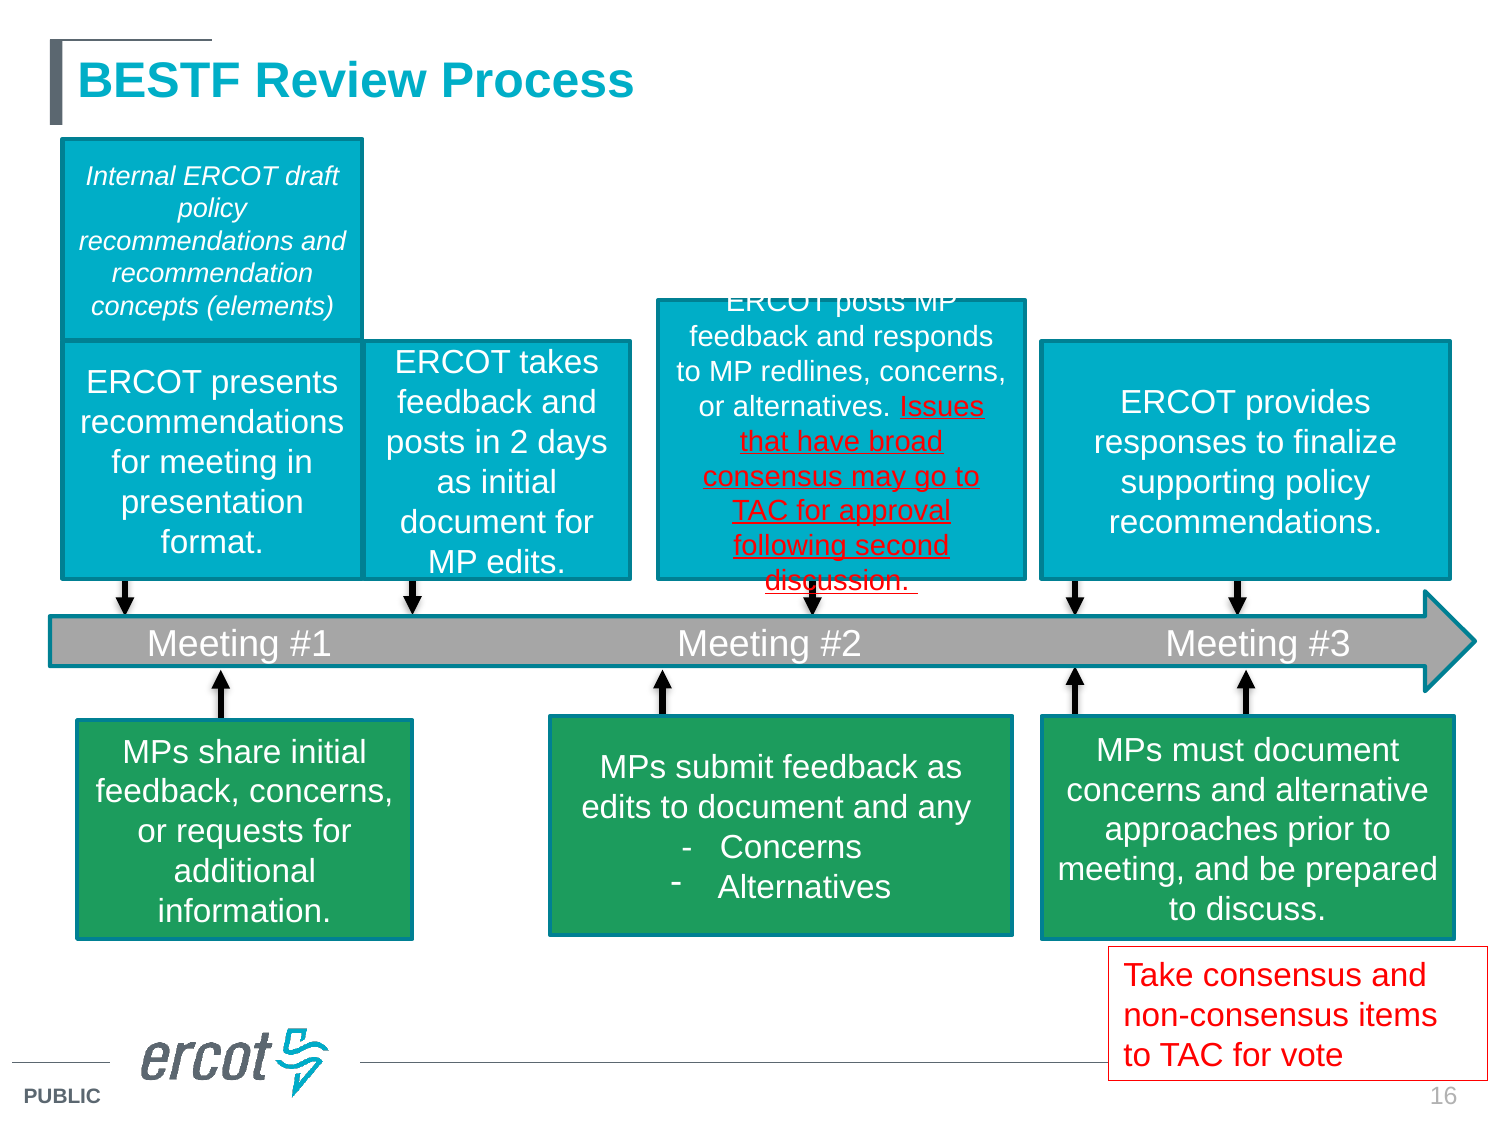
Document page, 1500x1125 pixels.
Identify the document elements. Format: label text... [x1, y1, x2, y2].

text_box ERCOT posts MP feedback and responds to MP redlines, concerns, or alternatives. Issues that have broad consensus may go to TAC for approval following second discussion. [656, 298, 1027, 581]
text_box ERCOT presents recommendations for meeting in presentation format. [60, 339, 362, 581]
text_box MPs share initial feedback, concerns, or requests for additional information. [75, 718, 414, 941]
text_box Meeting #1 Meeting #2 Meeting #3 [47, 589, 1478, 694]
title BESTF Review Process [62, 39, 1450, 125]
text_box ERCOT takes feedback and posts in 2 days as initial document for MP edits. [362, 339, 632, 581]
text_box ERCOT provides responses to finalize supporting policy recommendations. [1039, 339, 1452, 581]
text_box MPs must document concerns and alternative approaches prior to meeting, and be prepared to discuss. [1040, 714, 1456, 941]
picture [137, 1024, 332, 1100]
slide_number 16 [1400, 1081, 1488, 1113]
text_box Take consensus and non-consensus items to TAC for vote [1108, 946, 1488, 1081]
text_box Internal ERCOT draft policy recommendations and recommendation concepts (elements) [60, 137, 364, 339]
text_box MPs submit feedback as edits to document and any - Concerns Alternatives [548, 714, 1014, 937]
